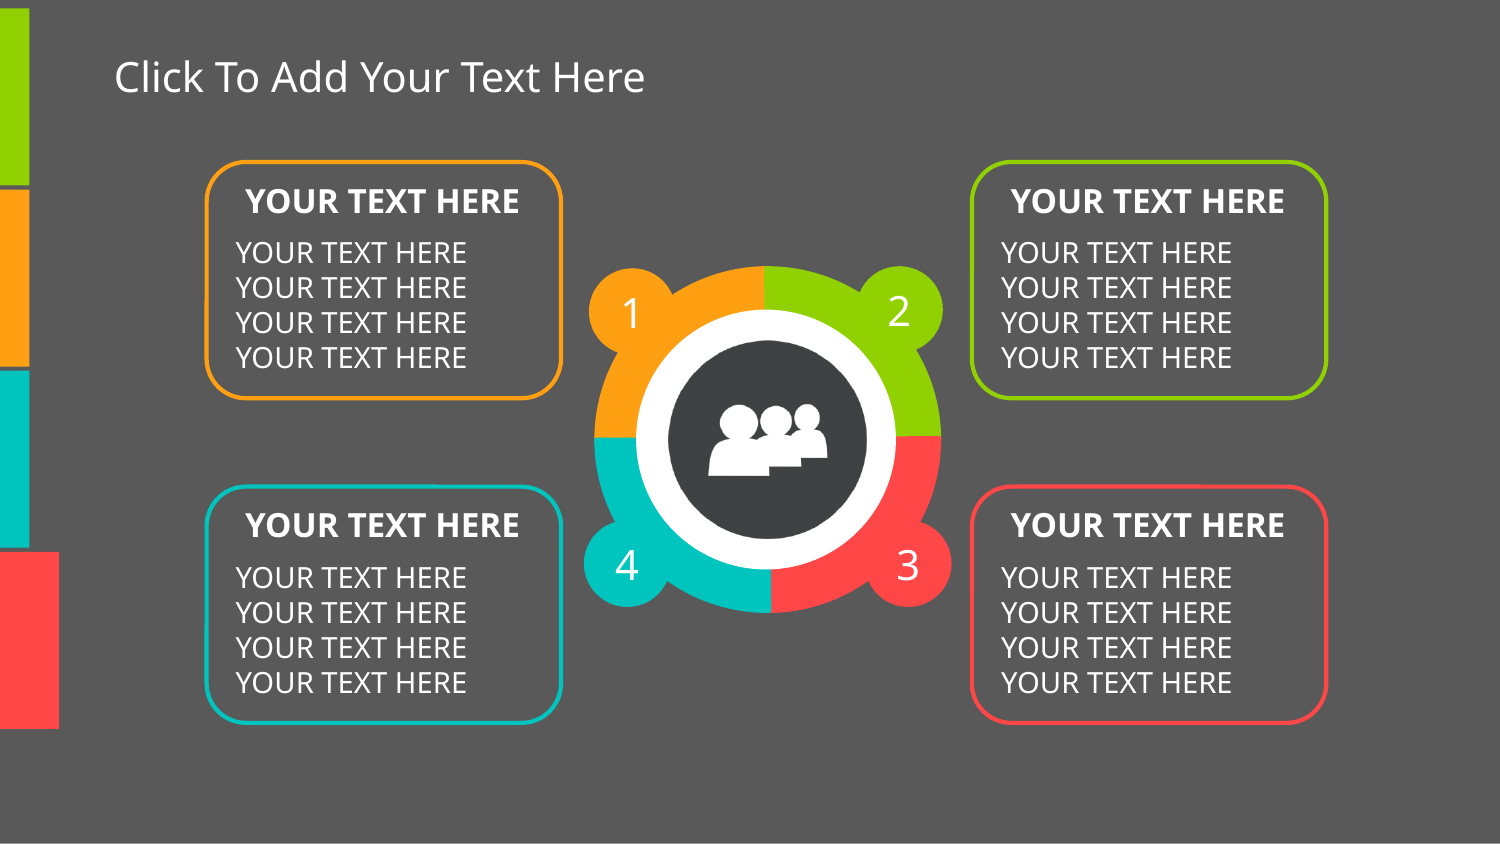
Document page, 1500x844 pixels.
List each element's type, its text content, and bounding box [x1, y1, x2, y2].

text_box [594, 343, 664, 438]
text_box 4 [583, 520, 671, 607]
text_box Click To Add Your Text Here [99, 43, 662, 109]
text_box [872, 435, 942, 538]
text_box [204, 484, 564, 725]
text_box [689, 547, 843, 572]
text_box [633, 357, 663, 523]
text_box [985, 496, 1311, 709]
text_box [668, 546, 772, 613]
text_box [594, 437, 663, 537]
text_box YOUR TEXT HERE YOUR TEXT HERE YOUR TEXT HERE YOUR TEXT HERE [220, 551, 538, 707]
text_box 2 [856, 266, 943, 353]
text_box [969, 484, 1329, 725]
text_box [969, 159, 1329, 401]
text_box [0, 369, 32, 550]
text_box YOUR TEXT HERE [230, 172, 536, 227]
picture [668, 340, 868, 539]
text_box [681, 307, 851, 338]
text_box [872, 360, 899, 519]
text_box YOUR TEXT HERE YOUR TEXT HERE YOUR TEXT HERE YOUR TEXT HERE [220, 227, 538, 382]
text_box [666, 266, 764, 340]
text_box [204, 159, 564, 401]
text_box 1 [588, 268, 676, 356]
text_box [0, 550, 61, 731]
text_box [0, 6, 32, 187]
text_box [872, 344, 942, 437]
text_box 3 [864, 520, 952, 607]
text_box YOUR TEXT HERE [230, 497, 536, 551]
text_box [985, 172, 1311, 385]
text_box [771, 546, 868, 613]
text_box [764, 266, 865, 338]
text_box [0, 187, 32, 369]
